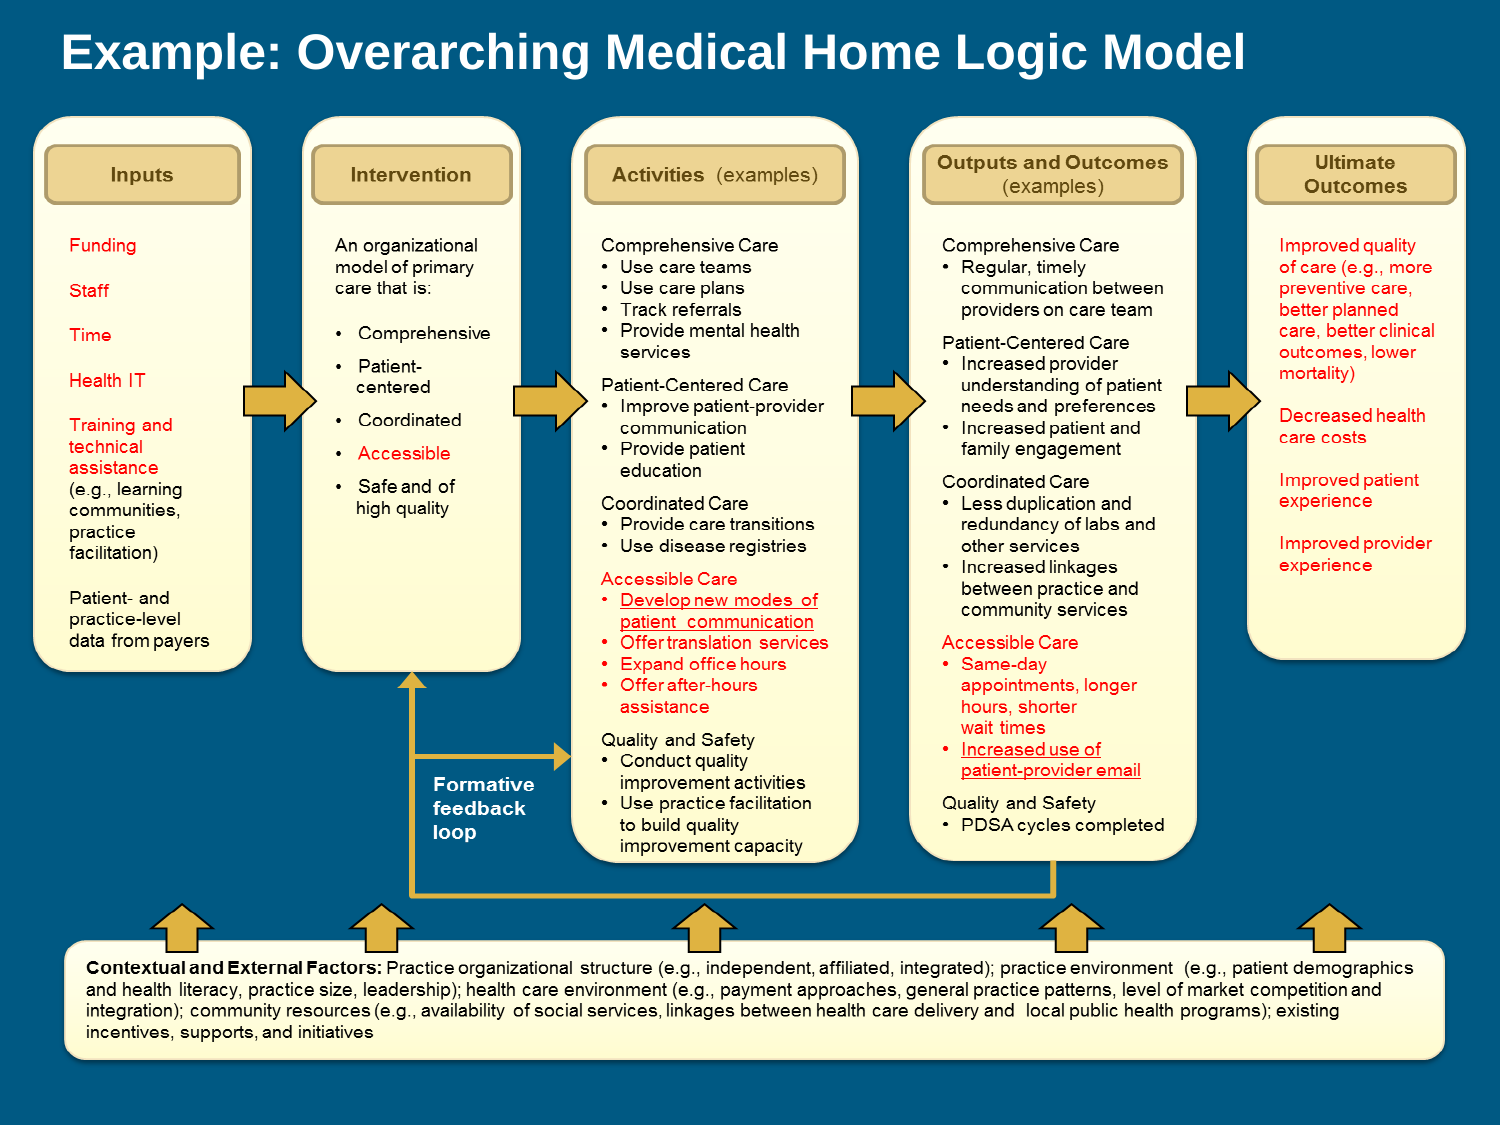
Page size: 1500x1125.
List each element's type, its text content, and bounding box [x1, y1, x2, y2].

picture [65, 905, 1444, 1059]
text_box Example: Overarching Medical Home Logic Model [45, 12, 1432, 88]
picture [34, 117, 1465, 898]
